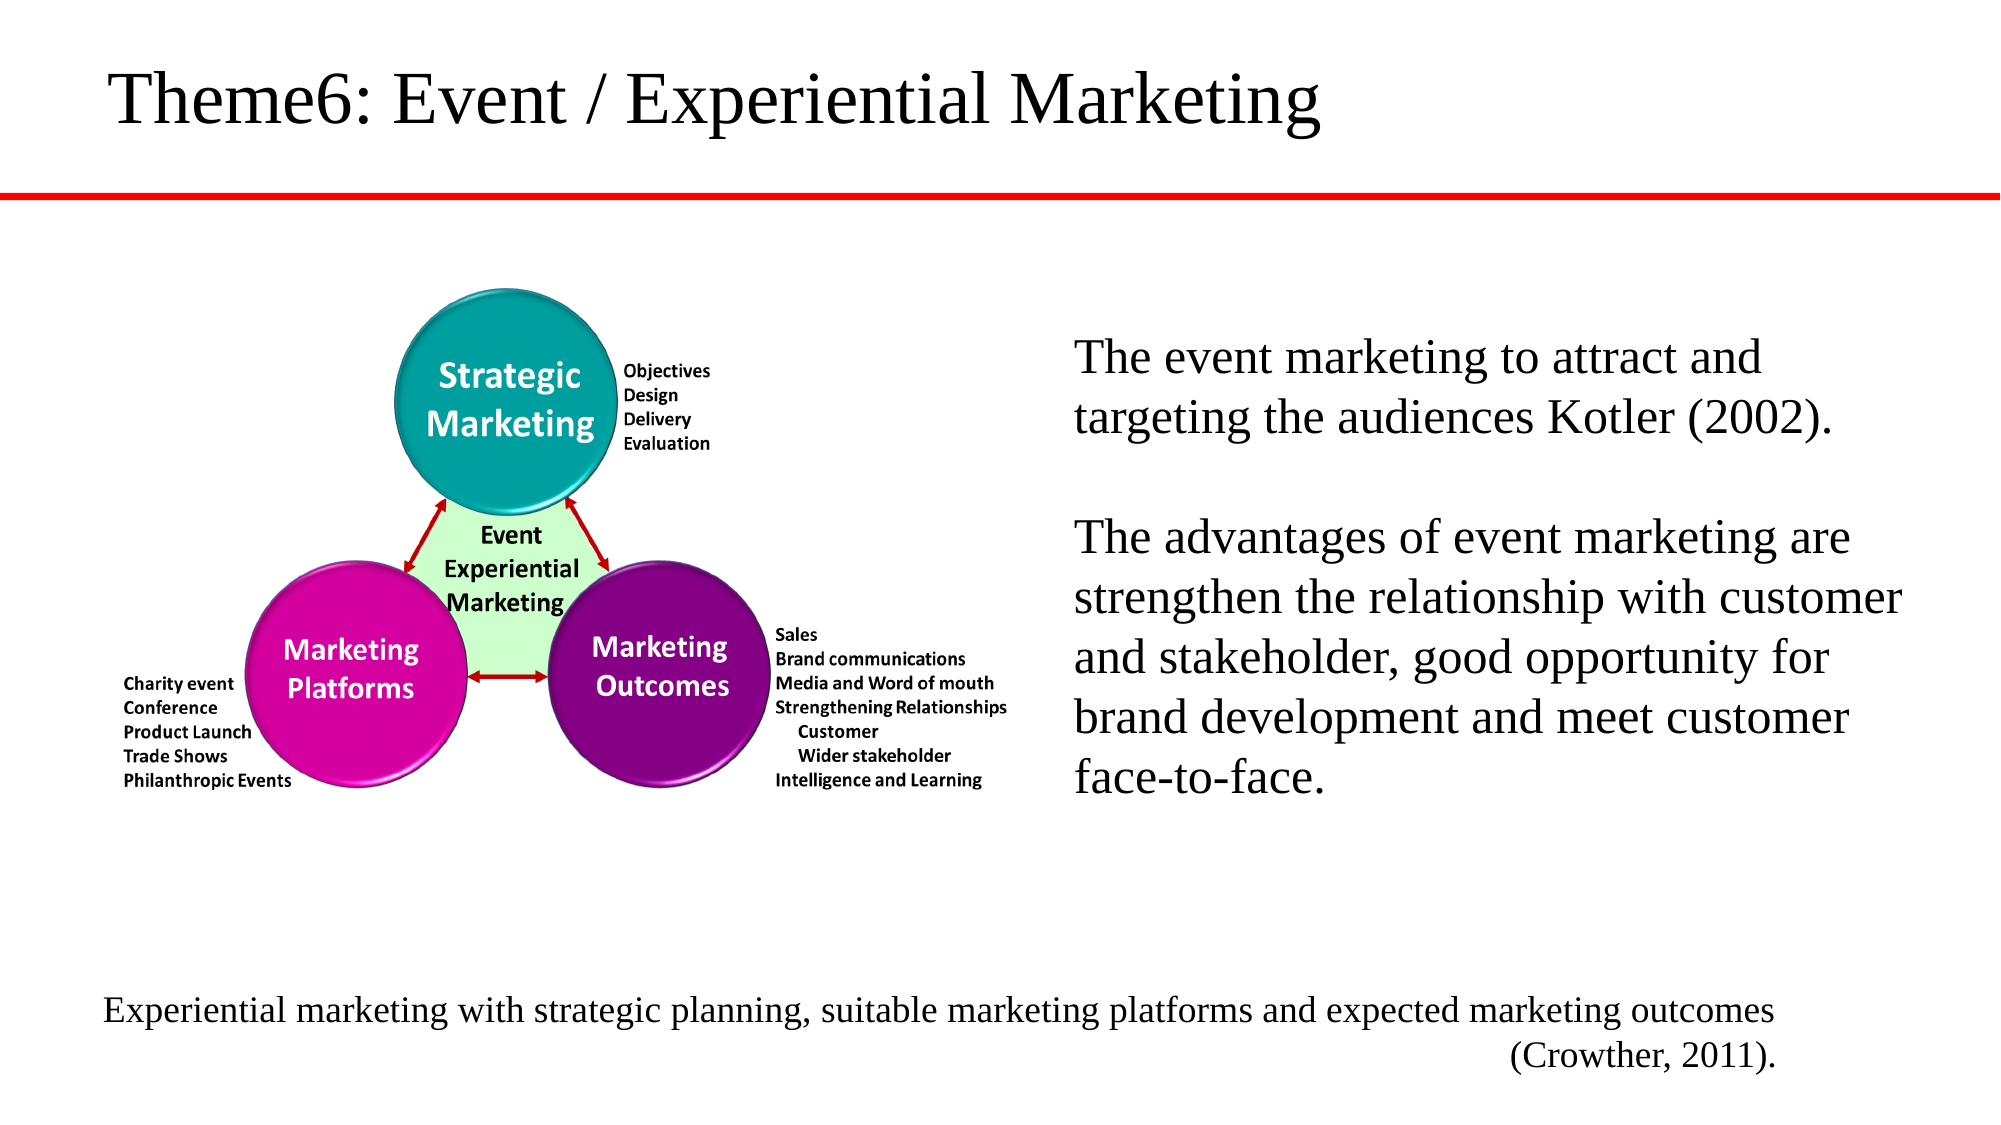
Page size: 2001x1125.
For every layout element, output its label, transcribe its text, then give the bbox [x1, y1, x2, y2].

slide_number Experiential marketing with strategic planning, suitable marketing platforms and expected marketing outcomes (Crowther, 2011). [29, 956, 1793, 1105]
text_box [0, 192, 2000, 201]
text_box The event marketing to attract and targeting the audiences Kotler (2002). The advantages of event marketing are strengthen the relationship with customer and stakeholder, good opportunity for brand development and meet customer face-to-face. [1059, 316, 1933, 811]
picture [111, 287, 1028, 804]
title Theme6: Event / Experiential Marketing [92, 20, 1818, 160]
list [92, 271, 1605, 956]
